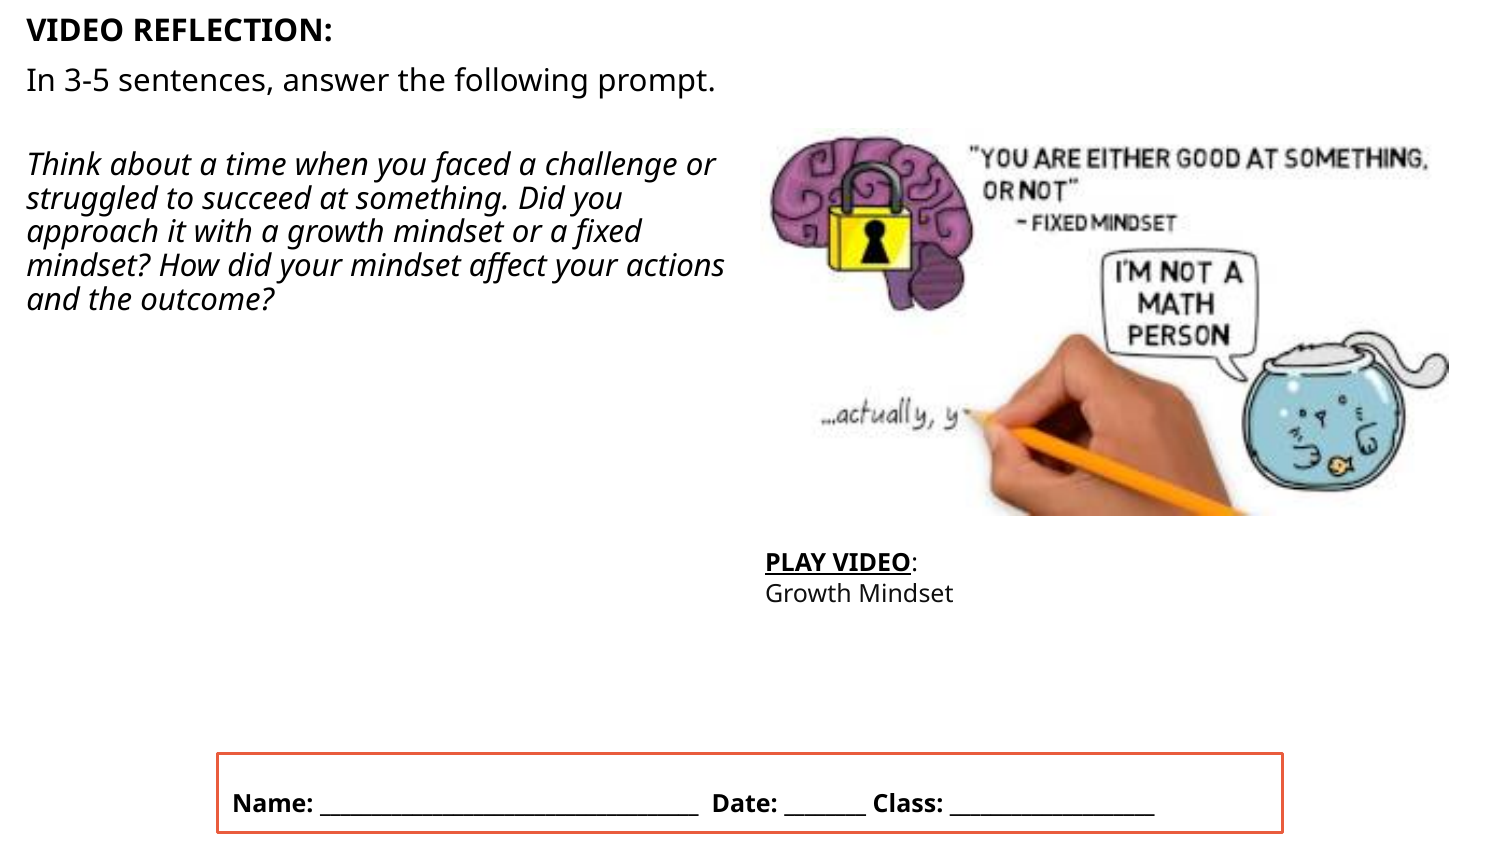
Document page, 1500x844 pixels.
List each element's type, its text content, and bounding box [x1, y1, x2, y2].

text_box Name: _____________________________________ Date: ________ Class: ____________________ [217, 753, 1283, 833]
text_box VIDEO REFLECTION: In 3-5 sentences, answer the following prompt. Think about a time when you faced a challenge or struggled to succeed at something. Did you approach it with a growth mindset or a fixed mindset? How did your mindset affect your actions and the outcome? [15, 8, 750, 572]
text_box PLAY VIDEO: Growth Mindset [750, 531, 1485, 666]
picture [760, 128, 1449, 516]
